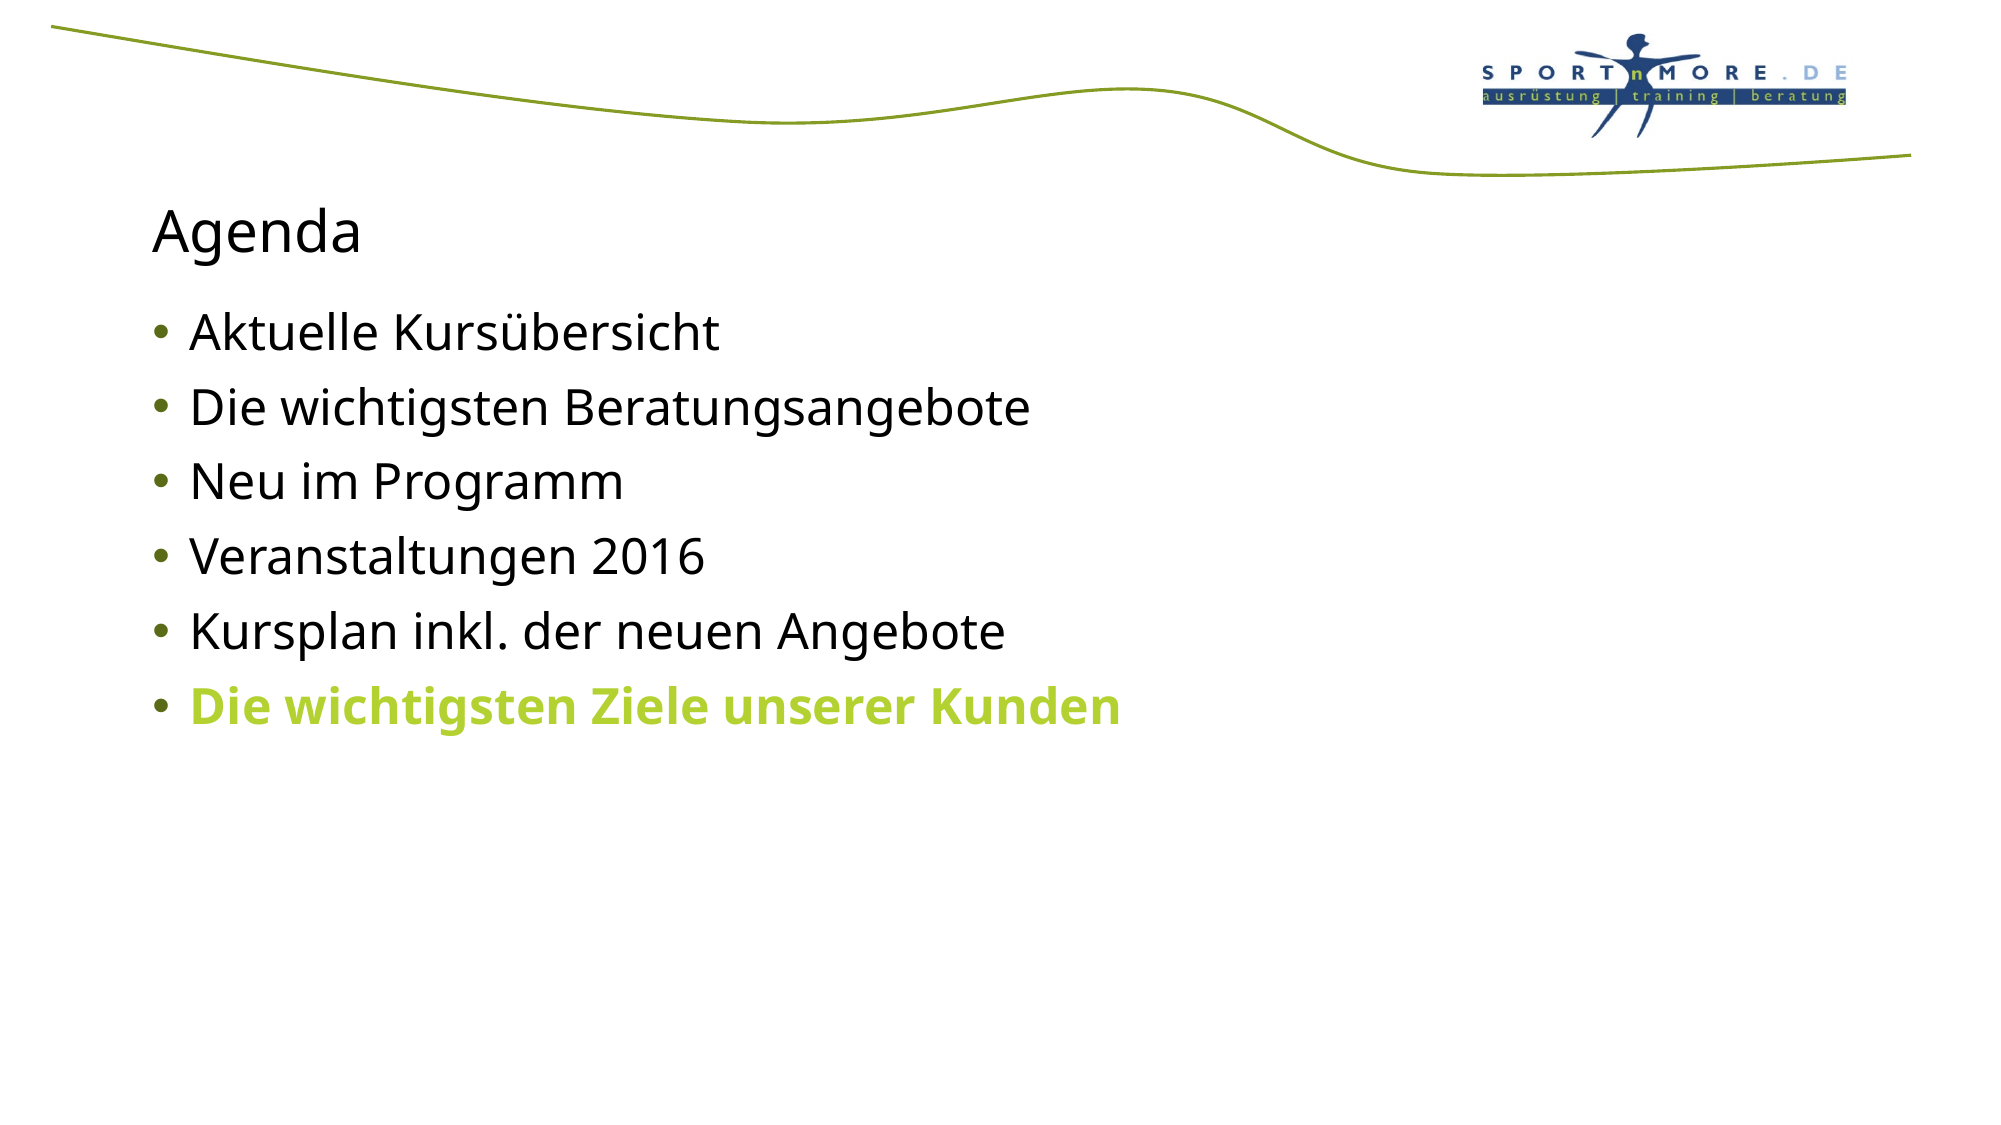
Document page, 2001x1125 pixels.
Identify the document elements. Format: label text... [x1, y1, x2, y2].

title Agenda [137, 188, 1863, 278]
picture [1481, 33, 1863, 138]
list Aktuelle Kursübersicht Die wichtigsten Beratungsangebote Neu im Programm Veranstaltungen 2016 Kursplan inkl. der neuen Angebote Die wichtigsten Ziele unserer Kunden [137, 299, 1863, 1014]
